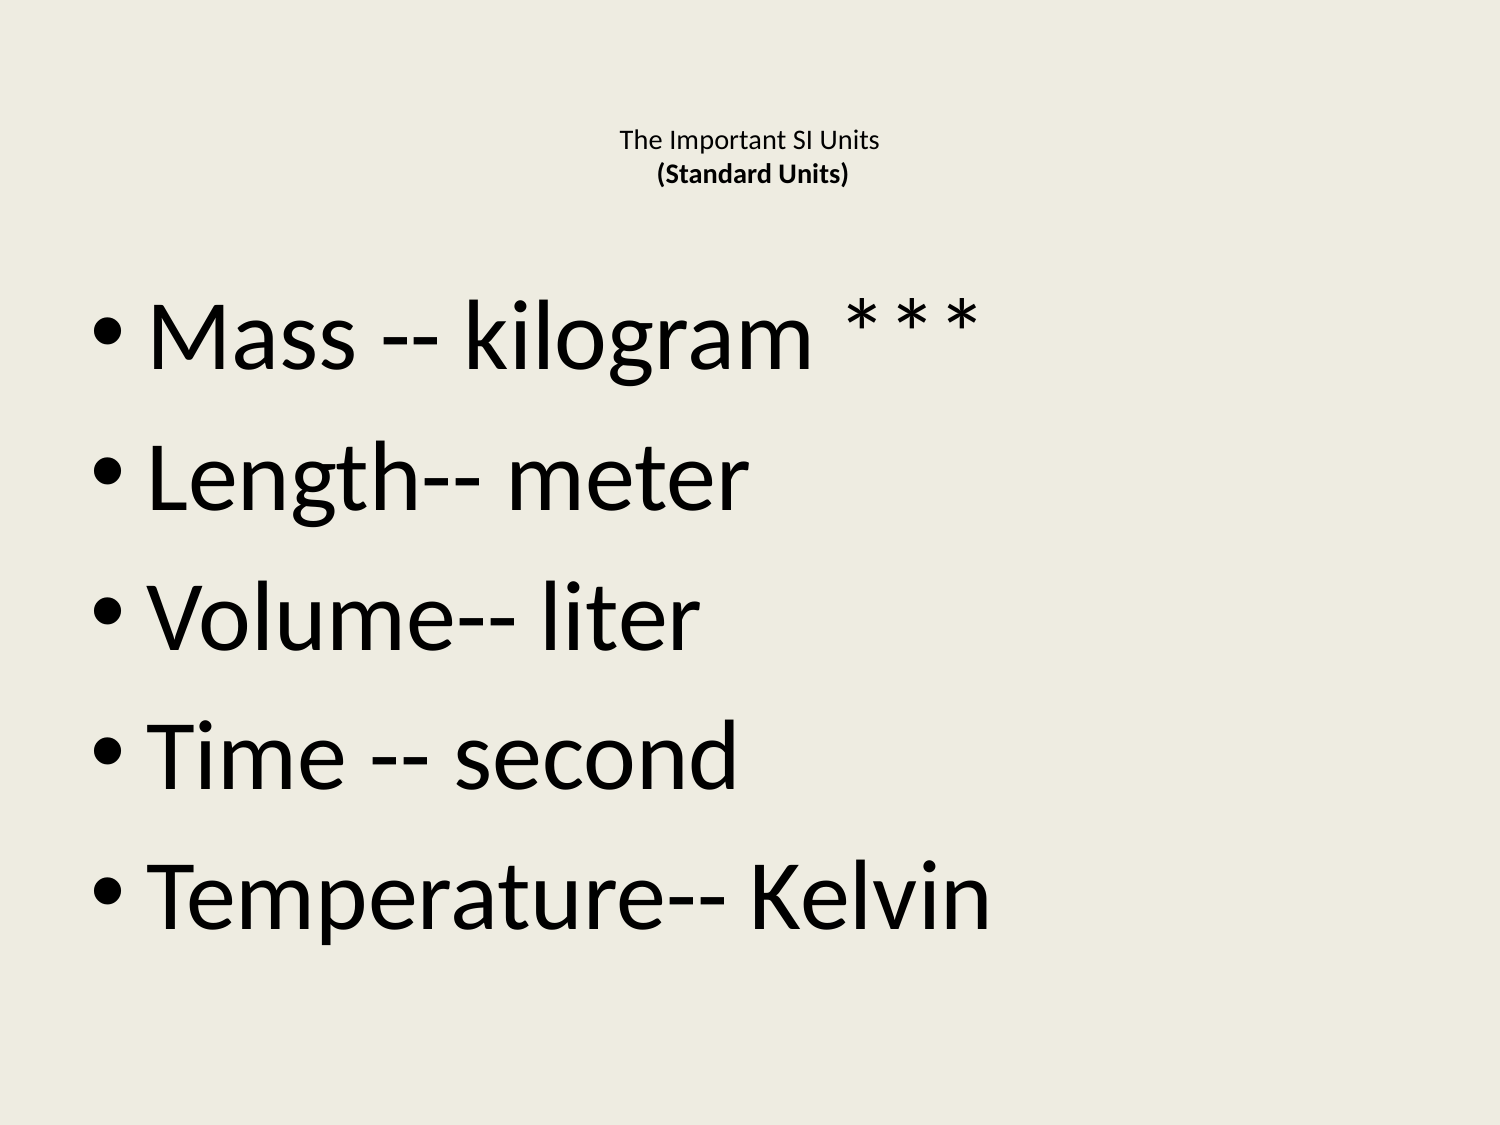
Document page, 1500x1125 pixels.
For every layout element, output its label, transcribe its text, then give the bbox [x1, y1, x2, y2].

list Mass -- kilogram *** Length-- meter Volume-- liter Time -- second Temperature-- Kelvin [75, 262, 1425, 1005]
title The Important SI Units (Standard Units) [75, 112, 1425, 233]
